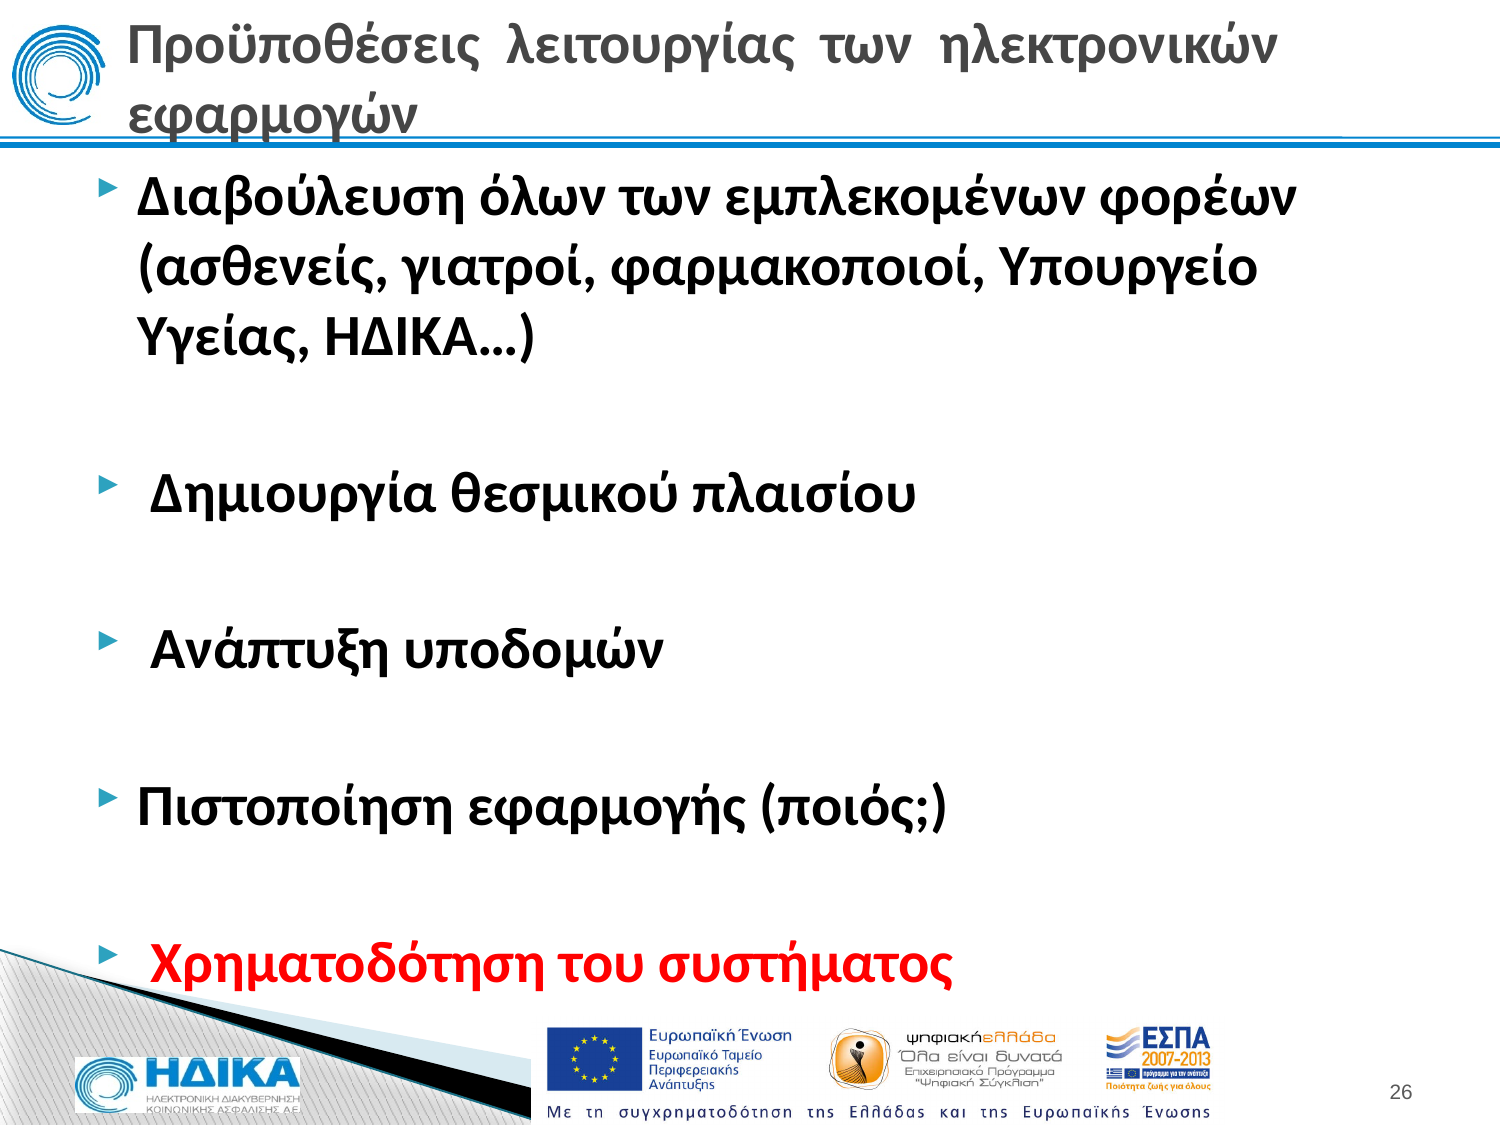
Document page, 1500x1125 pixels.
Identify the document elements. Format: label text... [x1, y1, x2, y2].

picture [531, 1024, 1225, 1125]
picture [12, 24, 112, 125]
slide_number 26 [1367, 1051, 1428, 1112]
title Προϋποθέσεις λειτουργίας των ηλεκτρονικών εφαρμογών [112, 12, 1425, 138]
list Διαβούλευση όλων των εμπλεκομένων φορέων (ασθενείς, γιατροί, φαρμακοποιοί, Υπουργείο Υγείας, ΗΔΙΚΑ…) Δημιουργία θεσμικού πλαισίου Ανάπτυξη υποδομών Πιστοποίηση εφαρμογής (ποιός;) Χρηματοδότηση του συστήματος [62, 149, 1451, 1024]
picture [75, 1057, 300, 1113]
